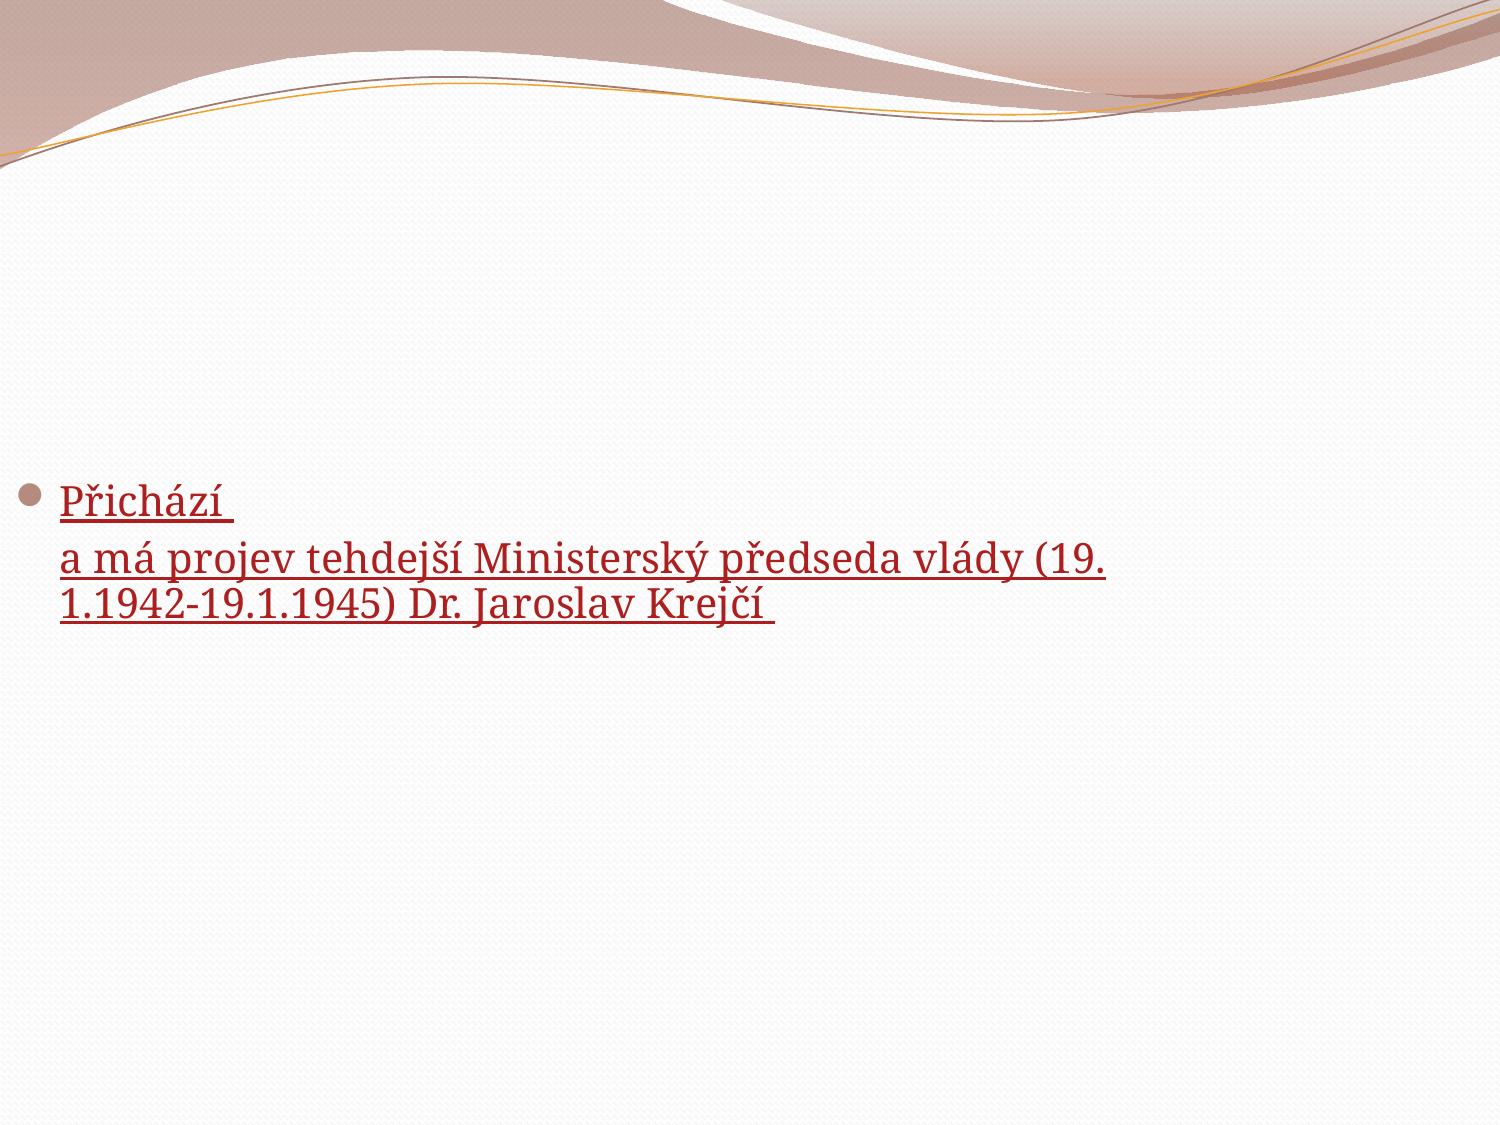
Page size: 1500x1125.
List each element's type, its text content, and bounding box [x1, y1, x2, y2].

list Přichází a má projev tehdejší Ministerský předseda vlády (19.1.1942-19.1.1945) Dr. Jaroslav Krejčí [0, 463, 1141, 822]
